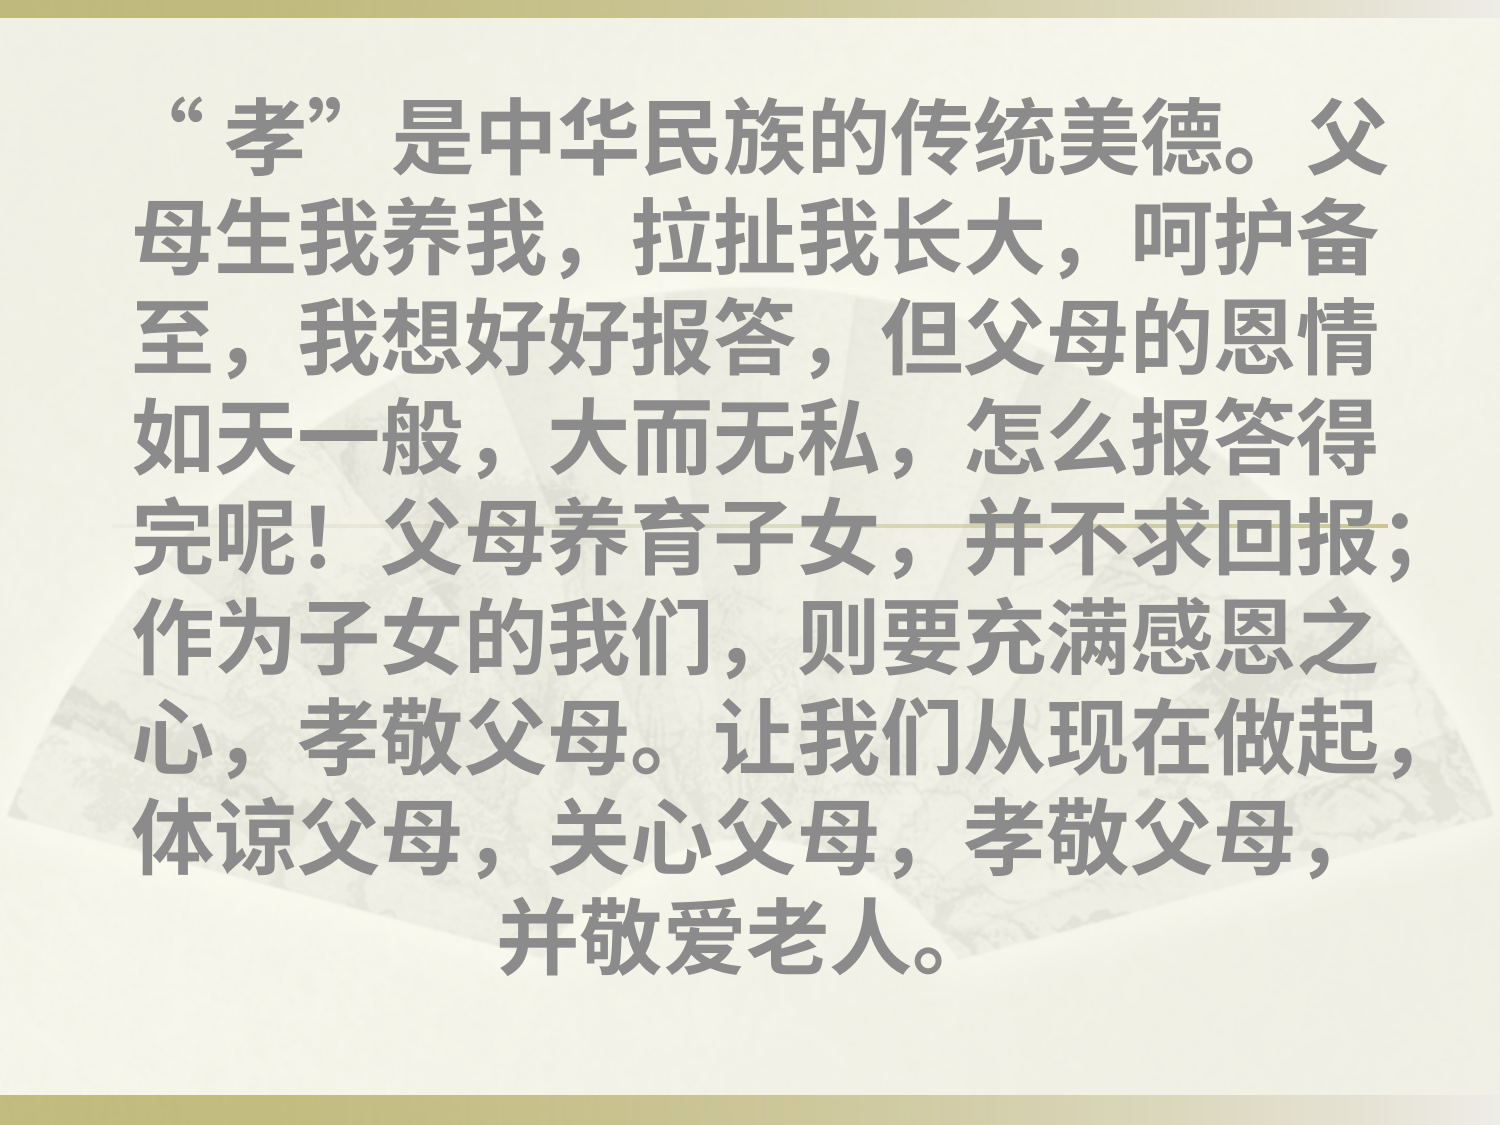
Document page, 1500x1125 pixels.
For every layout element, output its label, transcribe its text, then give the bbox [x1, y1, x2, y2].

subtitle “孝”是中华民族的传统美德。父母生我养我，拉扯我长大，呵护备至，我想好好报答，但父母的恩情如天一般，大而无私，怎么报答得完呢！父母养育子女，并不求回报；作为子女的我们，则要充满感恩之心，孝敬父母。让我们从现在做起，体谅父母，关心父母，孝敬父母，并敬爱老人。 [76, 78, 1436, 1059]
